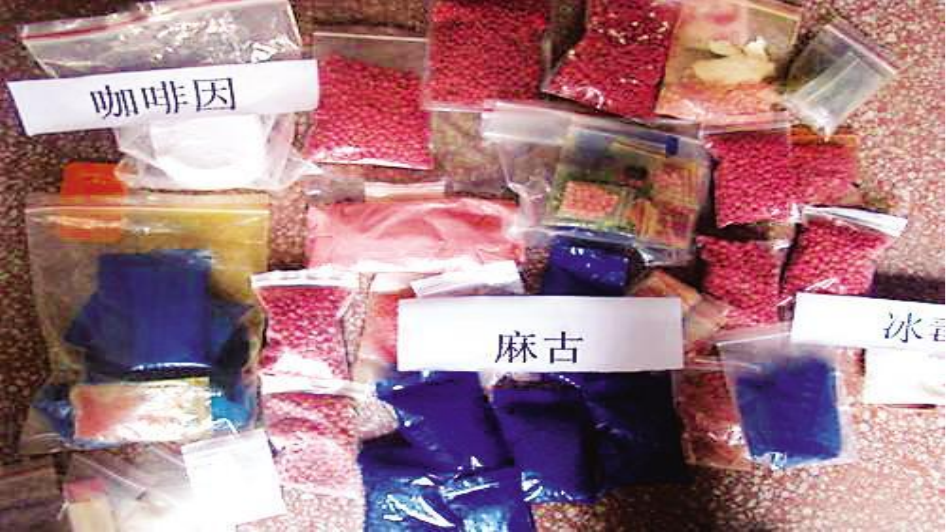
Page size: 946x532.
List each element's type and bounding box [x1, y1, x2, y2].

list [0, 0, 946, 532]
